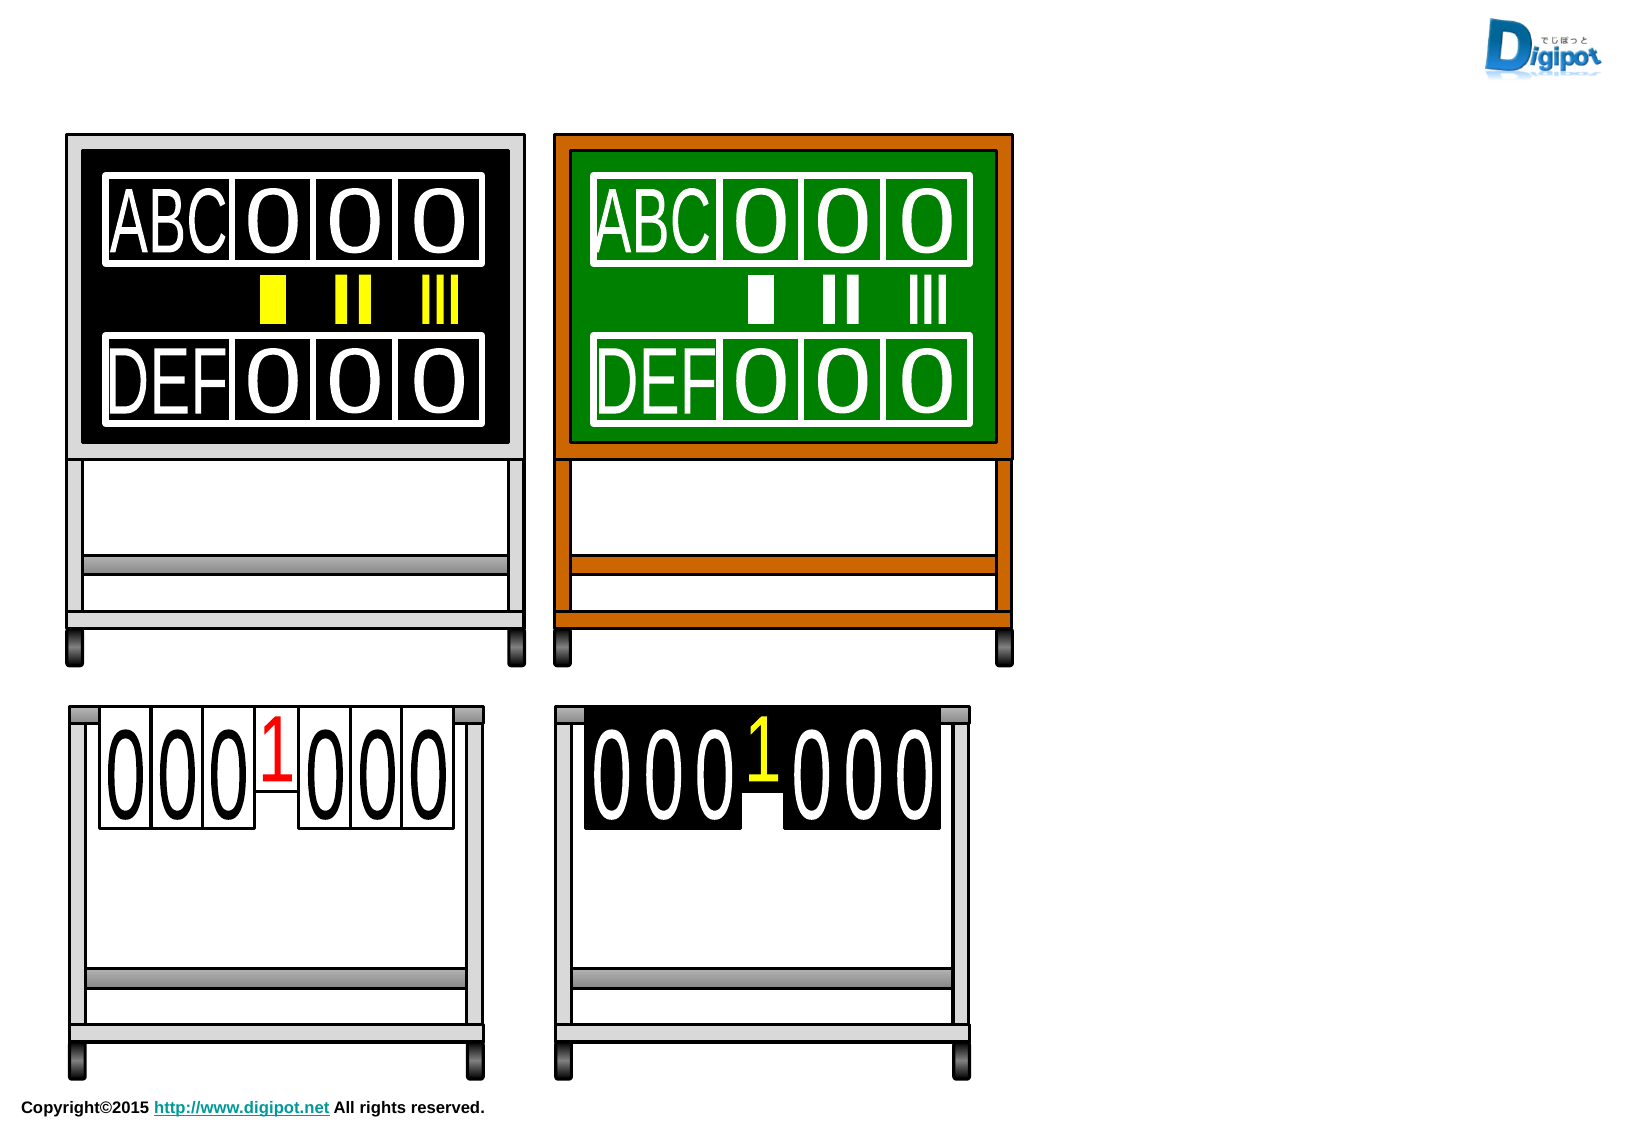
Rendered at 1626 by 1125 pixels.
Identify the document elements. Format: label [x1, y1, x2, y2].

text_box [66, 134, 525, 667]
picture [1485, 18, 1602, 82]
text_box [554, 134, 1013, 667]
text_box [69, 706, 484, 1080]
text_box [555, 706, 970, 1080]
